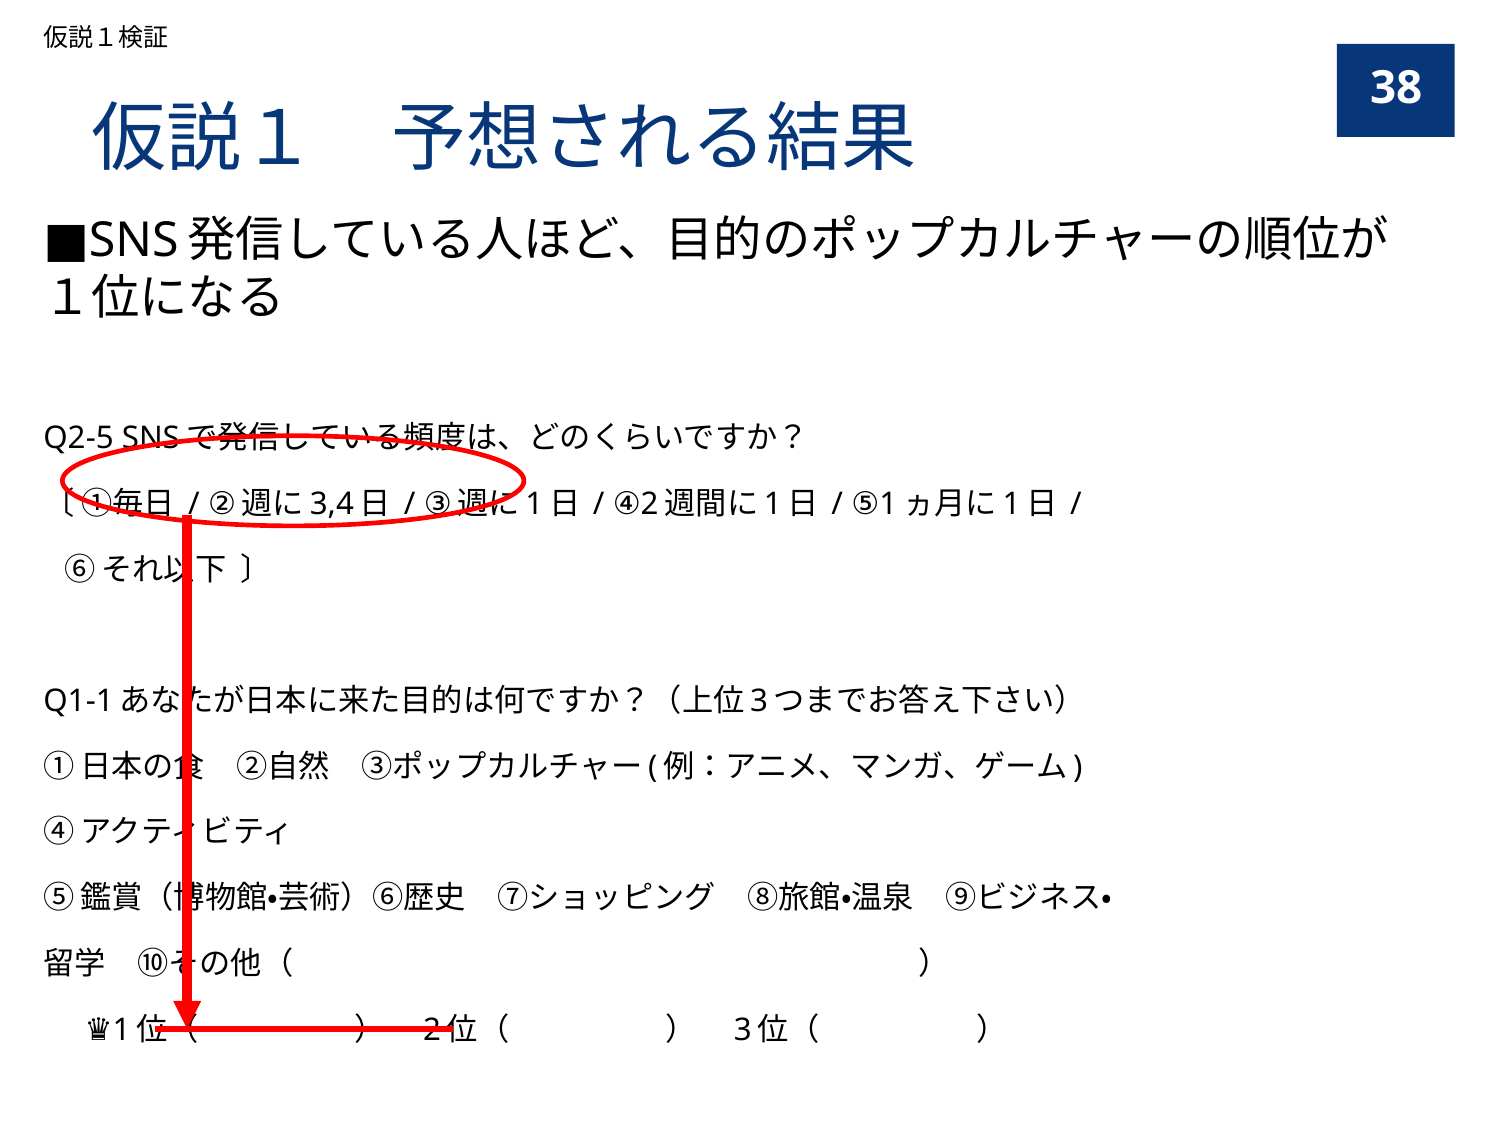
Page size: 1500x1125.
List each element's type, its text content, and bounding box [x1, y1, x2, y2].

slide_number 38 [1354, 59, 1438, 120]
text_box 仮説１ 予想される結果 [76, 81, 1145, 200]
text_box ■SNS発信している人ほど、目的のポップカルチャーの順位が１位になる Q2-5 SNSで発信している頻度は、どのくらいですか？ 〔 ①毎日 / ②週に3,4日 / ③週に1日 / ④2週間に1日 / ⑤1ヵ月に1日 / ⑥それ以下 〕 Q1-1あなたが日本に来た目的は何ですか？（上位3つまでお答え下さい） ①日本の食 ②自然 ③ポップカルチャー(例：アニメ、マンガ、ゲーム) ④アクティビティ ⑤鑑賞（博物館・芸術）⑥歴史 ⑦ショッピング ⑧旅館・温泉 ⑨ビジネス・ 留学 ⑩その他（ ） ♛1位（ ） 2位（ ） 3位（ ） [28, 200, 1412, 1060]
text_box 仮説１検証 [28, 13, 311, 59]
text_box [60, 433, 527, 528]
